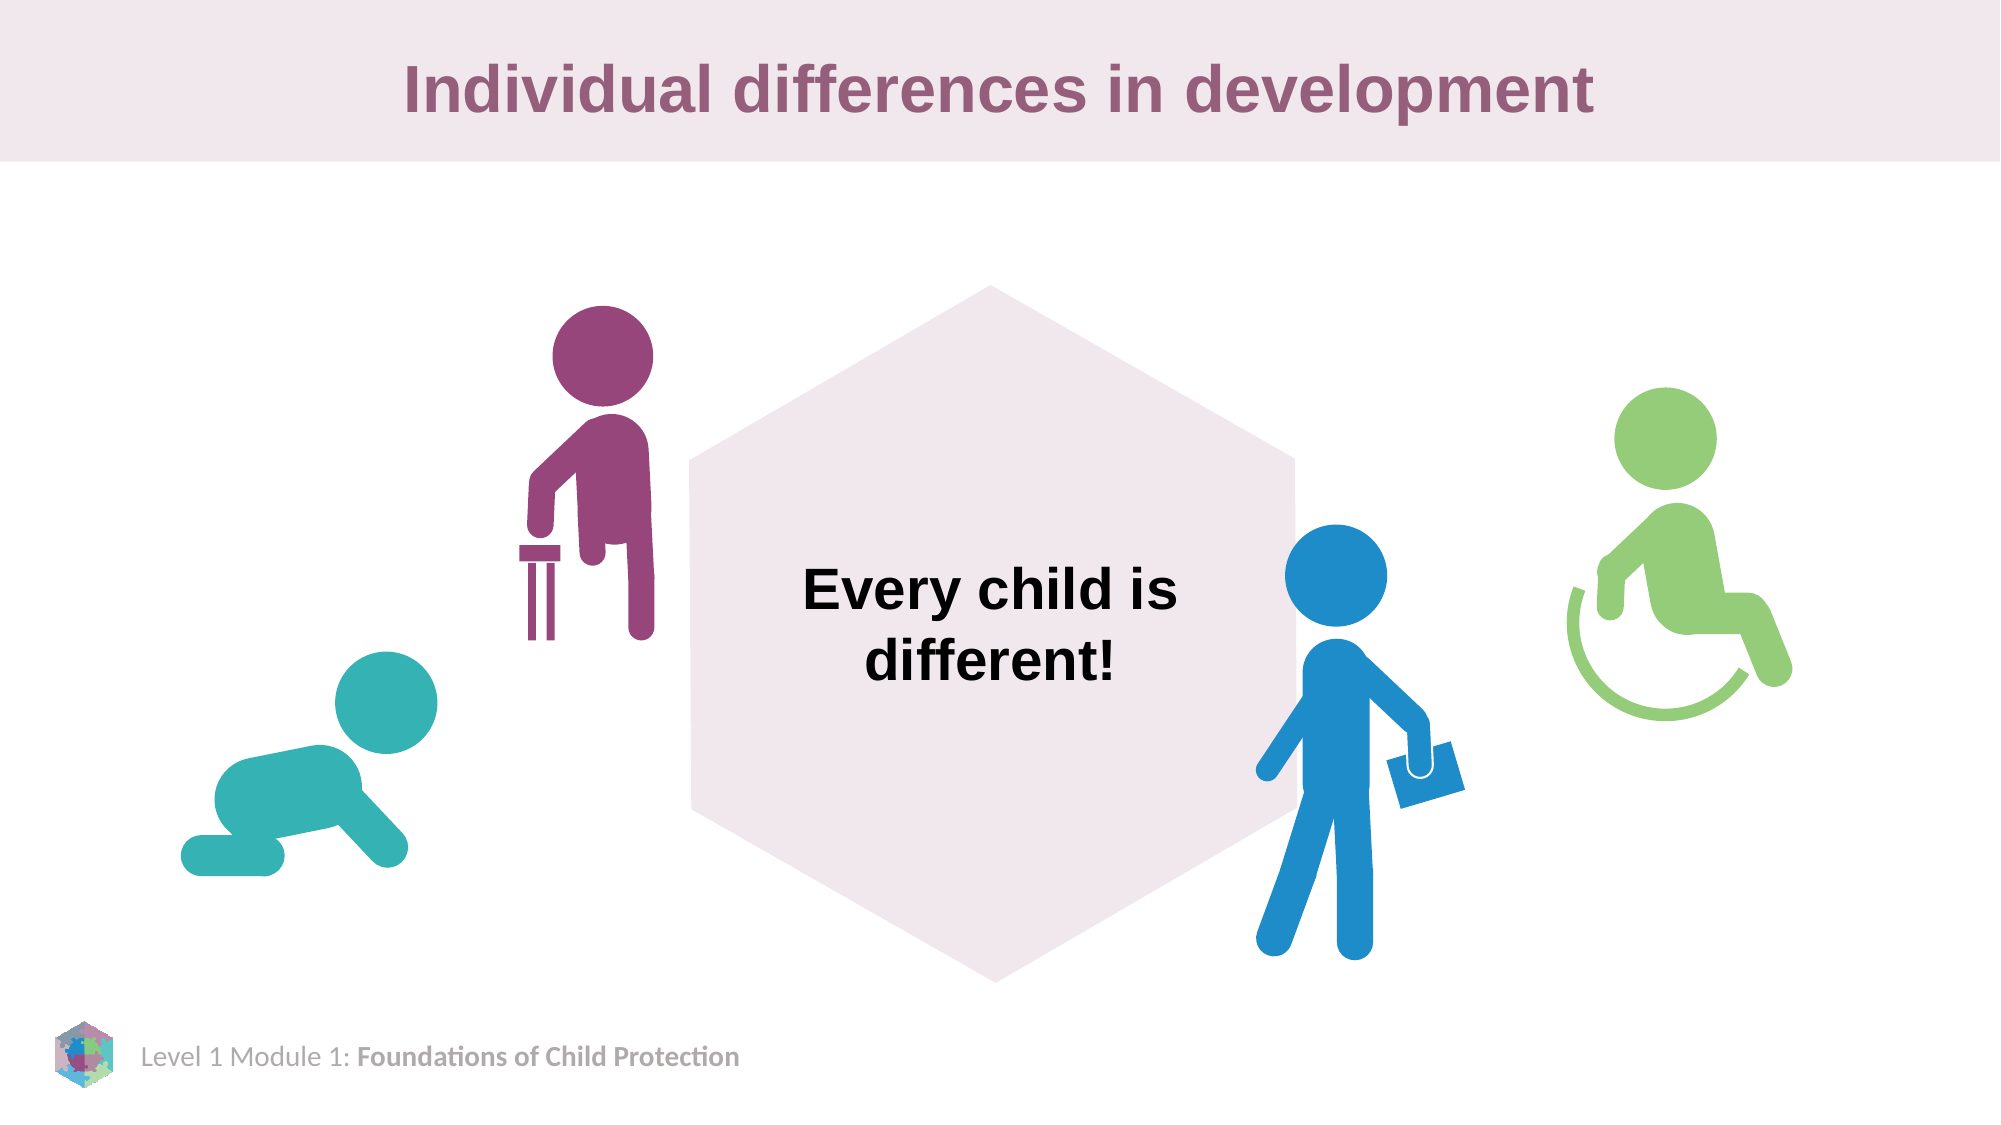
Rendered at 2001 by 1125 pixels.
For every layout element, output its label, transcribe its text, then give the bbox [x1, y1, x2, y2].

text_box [1277, 524, 1460, 961]
picture [55, 1021, 113, 1088]
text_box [519, 305, 655, 641]
text_box Every child is different! [743, 544, 1239, 700]
title Individual differences in development [137, 19, 1863, 163]
text_box [688, 283, 1297, 985]
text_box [180, 651, 438, 881]
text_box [1573, 387, 1782, 715]
